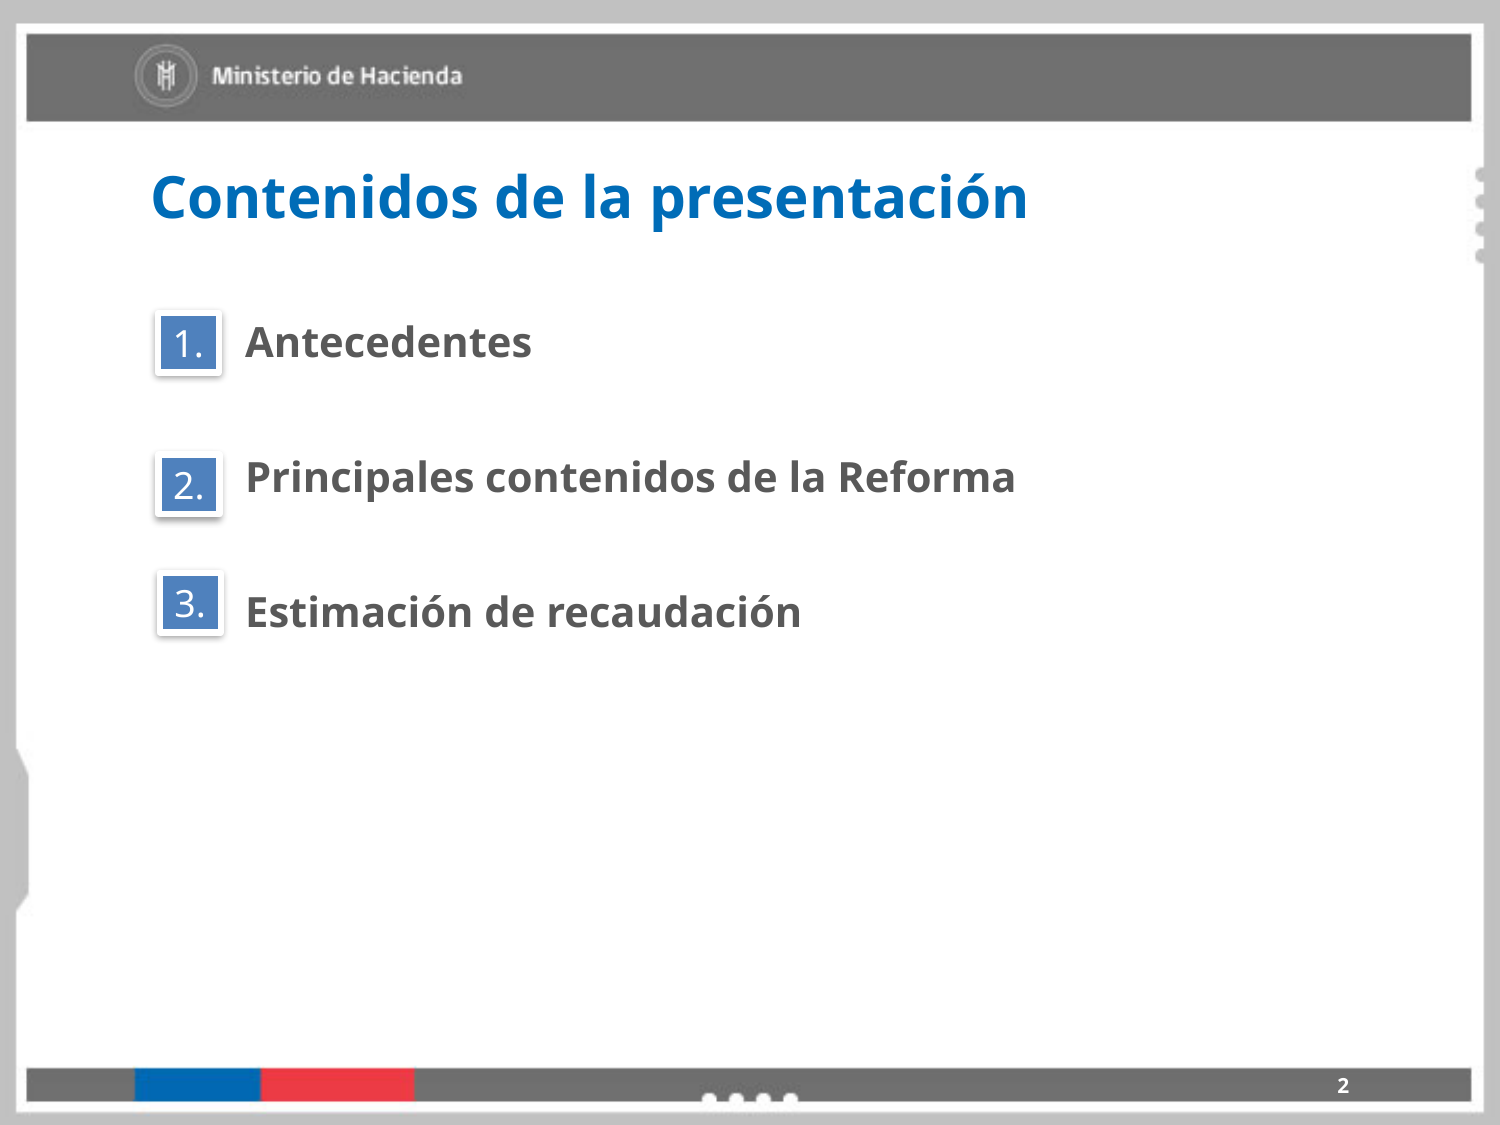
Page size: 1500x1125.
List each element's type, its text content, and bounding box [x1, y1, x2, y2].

slide_number 2 [1014, 1070, 1365, 1103]
text_box 1. [155, 310, 222, 376]
text_box 2. [155, 451, 223, 517]
picture [0, 0, 1500, 1125]
text_box 3. [157, 570, 224, 636]
list Antecedentes Principales contenidos de la Reforma Estimación de recaudación [230, 314, 1459, 622]
title Contenidos de la presentación [135, 101, 1353, 290]
